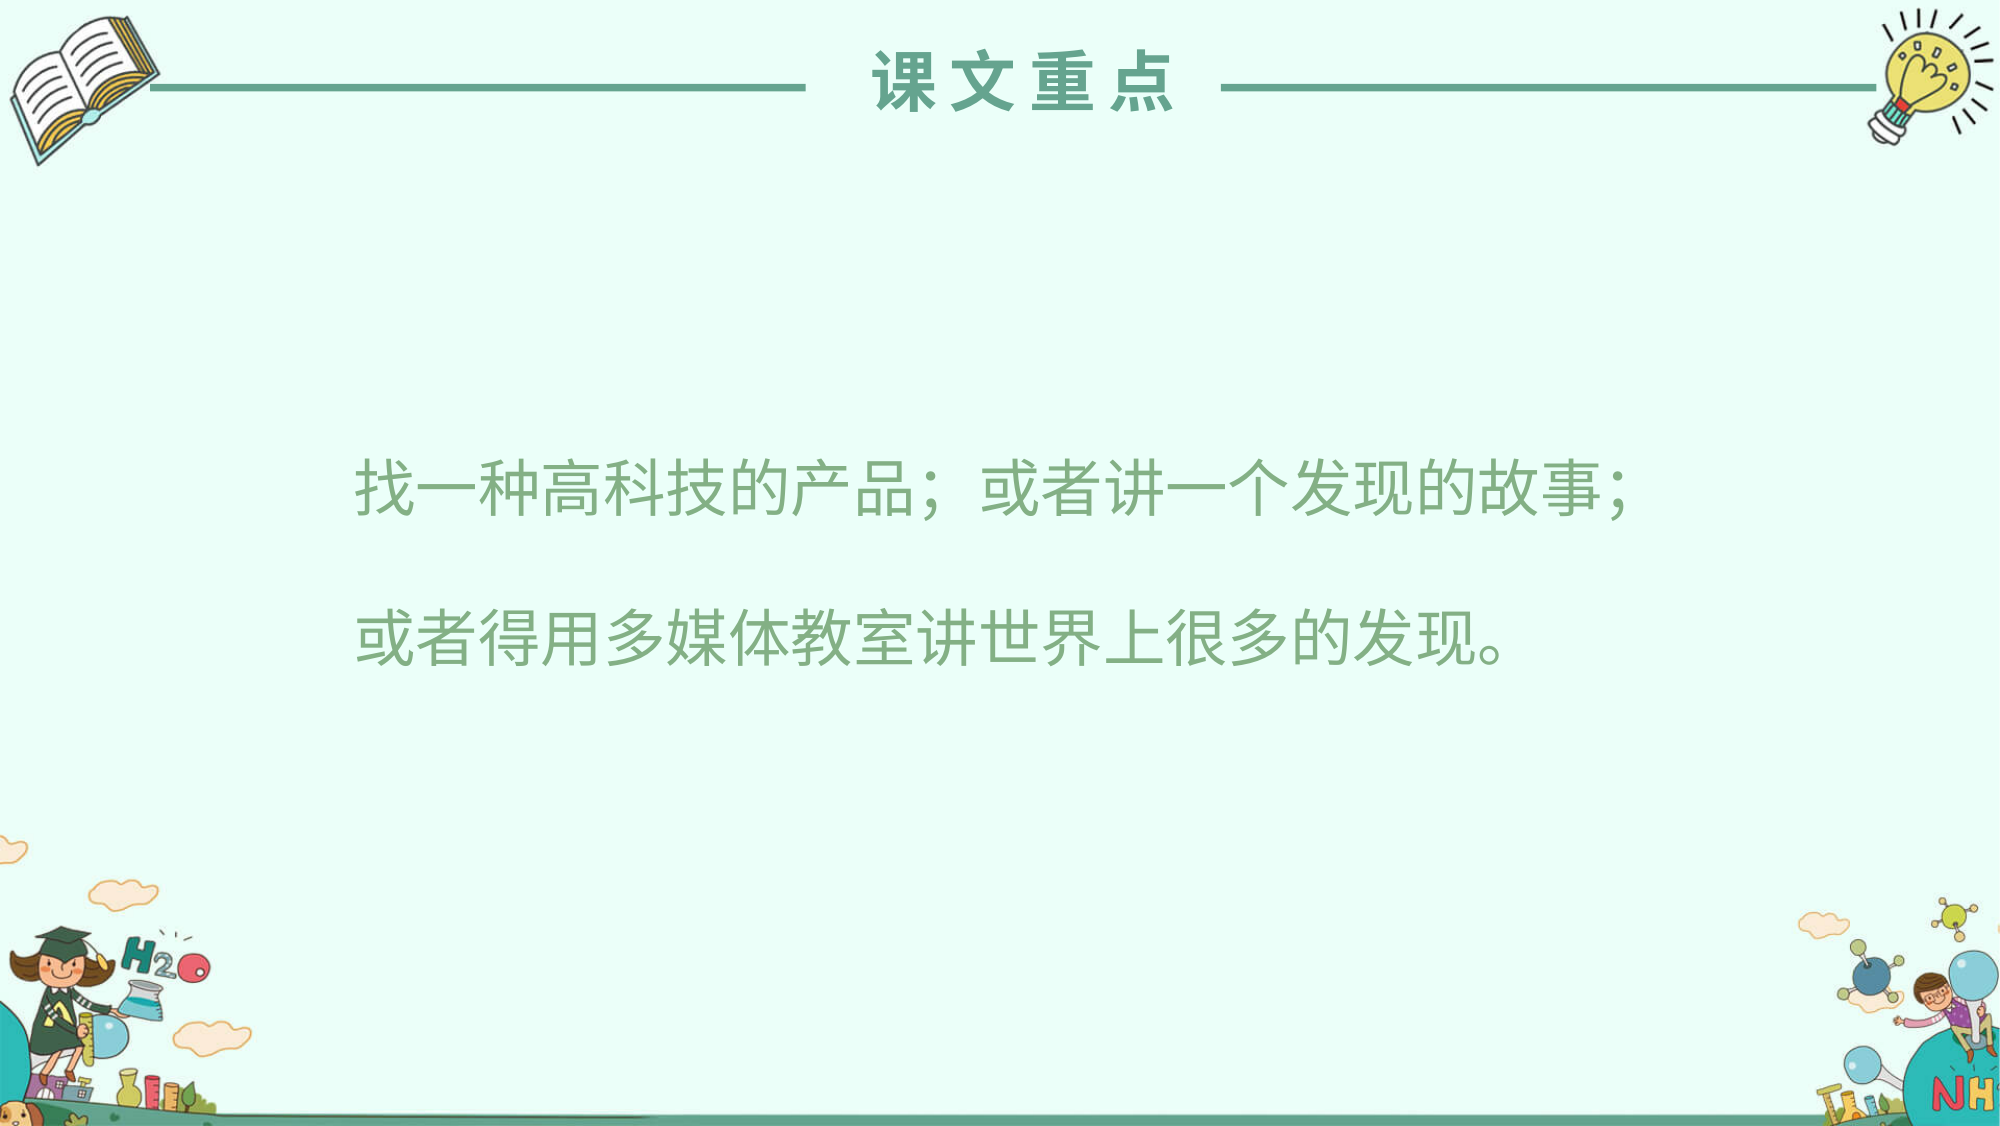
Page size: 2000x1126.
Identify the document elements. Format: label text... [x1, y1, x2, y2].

text_box 找一种高科技的产品；或者讲一个发现的故事； 或者得用多媒体教室讲世界上很多的发现。 [338, 441, 1707, 682]
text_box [149, 38, 1877, 121]
picture [0, 0, 2000, 1126]
